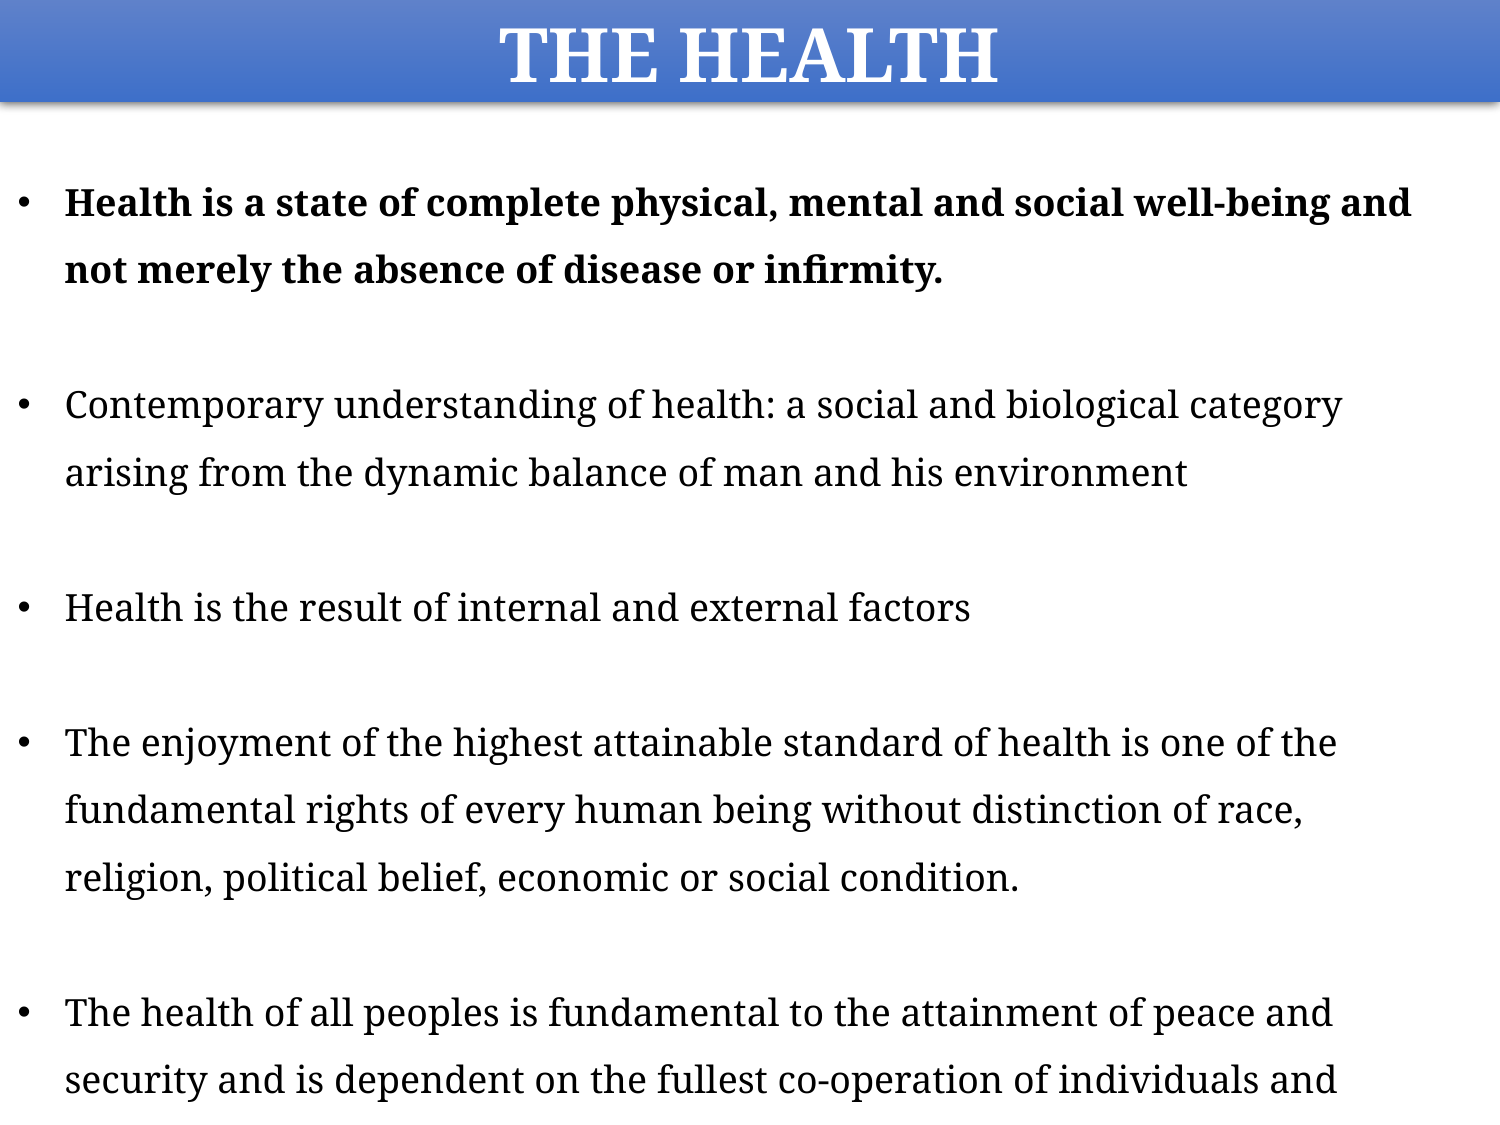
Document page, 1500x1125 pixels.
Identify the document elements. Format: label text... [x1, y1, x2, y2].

text_box Health is a state of complete physical, mental and social well-being and not merely the absence of disease or infirmity. Contemporary understanding of health: a social and biological category arising from the dynamic balance of man and his environment Health is the result of internal and external factors The enjoyment of the highest attainable standard of health is one of the fundamental rights of every human being without distinction of race, religion, political belief, economic or social condition. The health of all peoples is fundamental to the attainment of peace and security and is dependent on the fullest co-operation of individuals and States. [2, 149, 1466, 1125]
text_box THE HEALTH [0, 0, 1500, 102]
